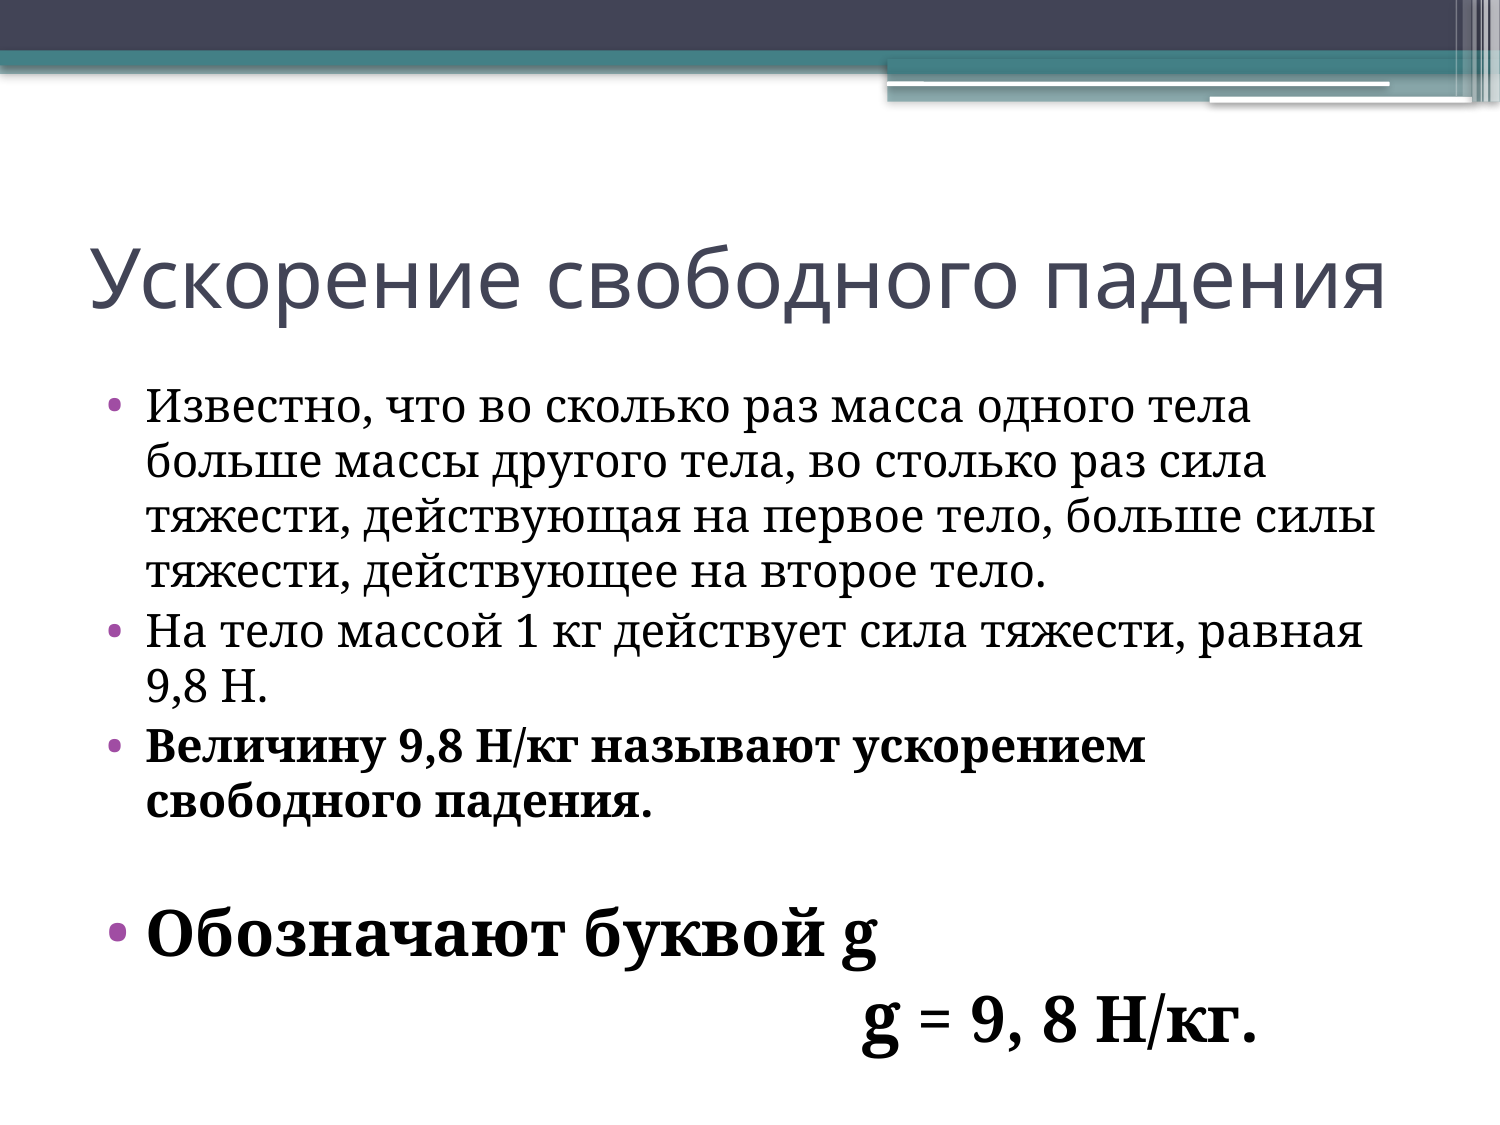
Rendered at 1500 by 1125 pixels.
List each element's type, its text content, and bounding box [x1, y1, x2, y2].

list Известно, что во сколько раз масса одного тела больше массы другого тела, во столько раз сила тяжести, действующая на первое тело, больше силы тяжести, действующее на второе тело. На тело массой 1 кг действует сила тяжести, равная 9,8 Н. Величину 9,8 Н/кг называют ускорением свободного падения. Обозначают буквой g g = 9, 8 H/кг. [75, 368, 1425, 1079]
title Ускорение свободного падения [75, 187, 1425, 363]
